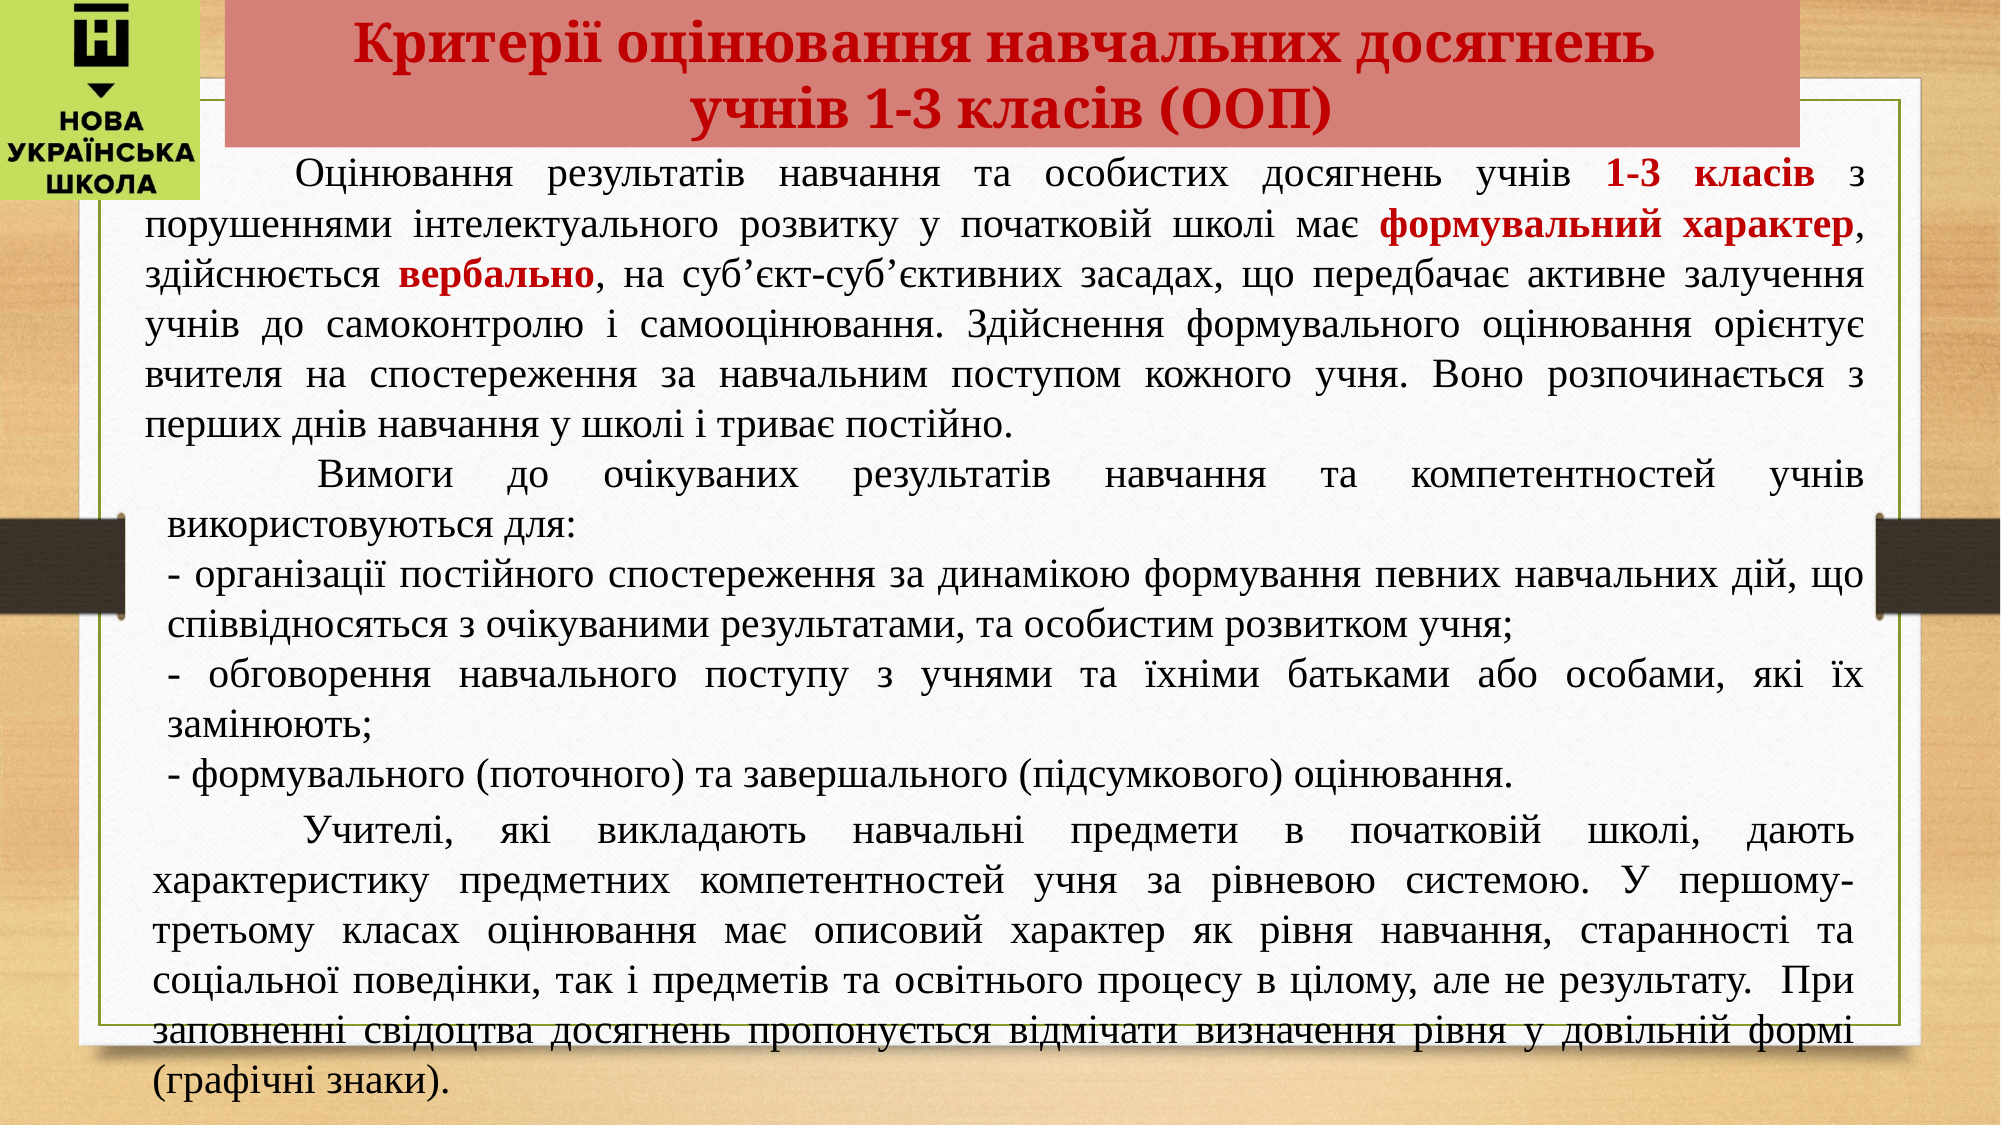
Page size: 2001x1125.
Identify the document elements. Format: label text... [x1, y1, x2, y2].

picture [0, 0, 2001, 1125]
text_box Критерії оцінювання навчальних досягнень учнів 1-3 класів (ООП) [224, 0, 1800, 137]
text_box Оцінювання результатів навчання та особистих досягнень учнів 1-3 класів з порушеннями інтелектуального розвитку у початковій школі має формувальний характер, здійснюється вербально, на суб’єкт-суб’єктивних засадах, що передбачає активне залучення учнів до самоконтролю і самооцінювання. Здійснення формувального оцінювання орієнтує вчителя на спостереження за навчальним поступом кожного учня. Воно розпочинається з перших днів навчання у школі і триває постійно. [129, 137, 1880, 453]
text_box Учителі, які викладають навчальні предмети в початковій школі, дають характеристику предметних компетентностей учня за рівневою системою. У першому-третьому класах оцінювання має описовий характер як рівня навчання, старанності та соціальної поведінки, так і предметів та освітнього процесу в цілому, але не результату. При заповненні свідоцтва досягнень пропонується відмічати визначення рівня у довільній формі (графічні знаки). [137, 794, 1870, 1110]
text_box Вимоги до очікуваних результатів навчання та компетентностей учнів використовуються для: - організації постійного спостереження за динамікою формування певних навчальних дій, що співвідносяться з очікуваними результатами, та особистим розвитком учня; - обговорення навчального поступу з учнями та їхніми батьками або особами, які їх замінюють; - формувального (поточного) та завершального (підсумкового) оцінювання. [152, 437, 1880, 803]
